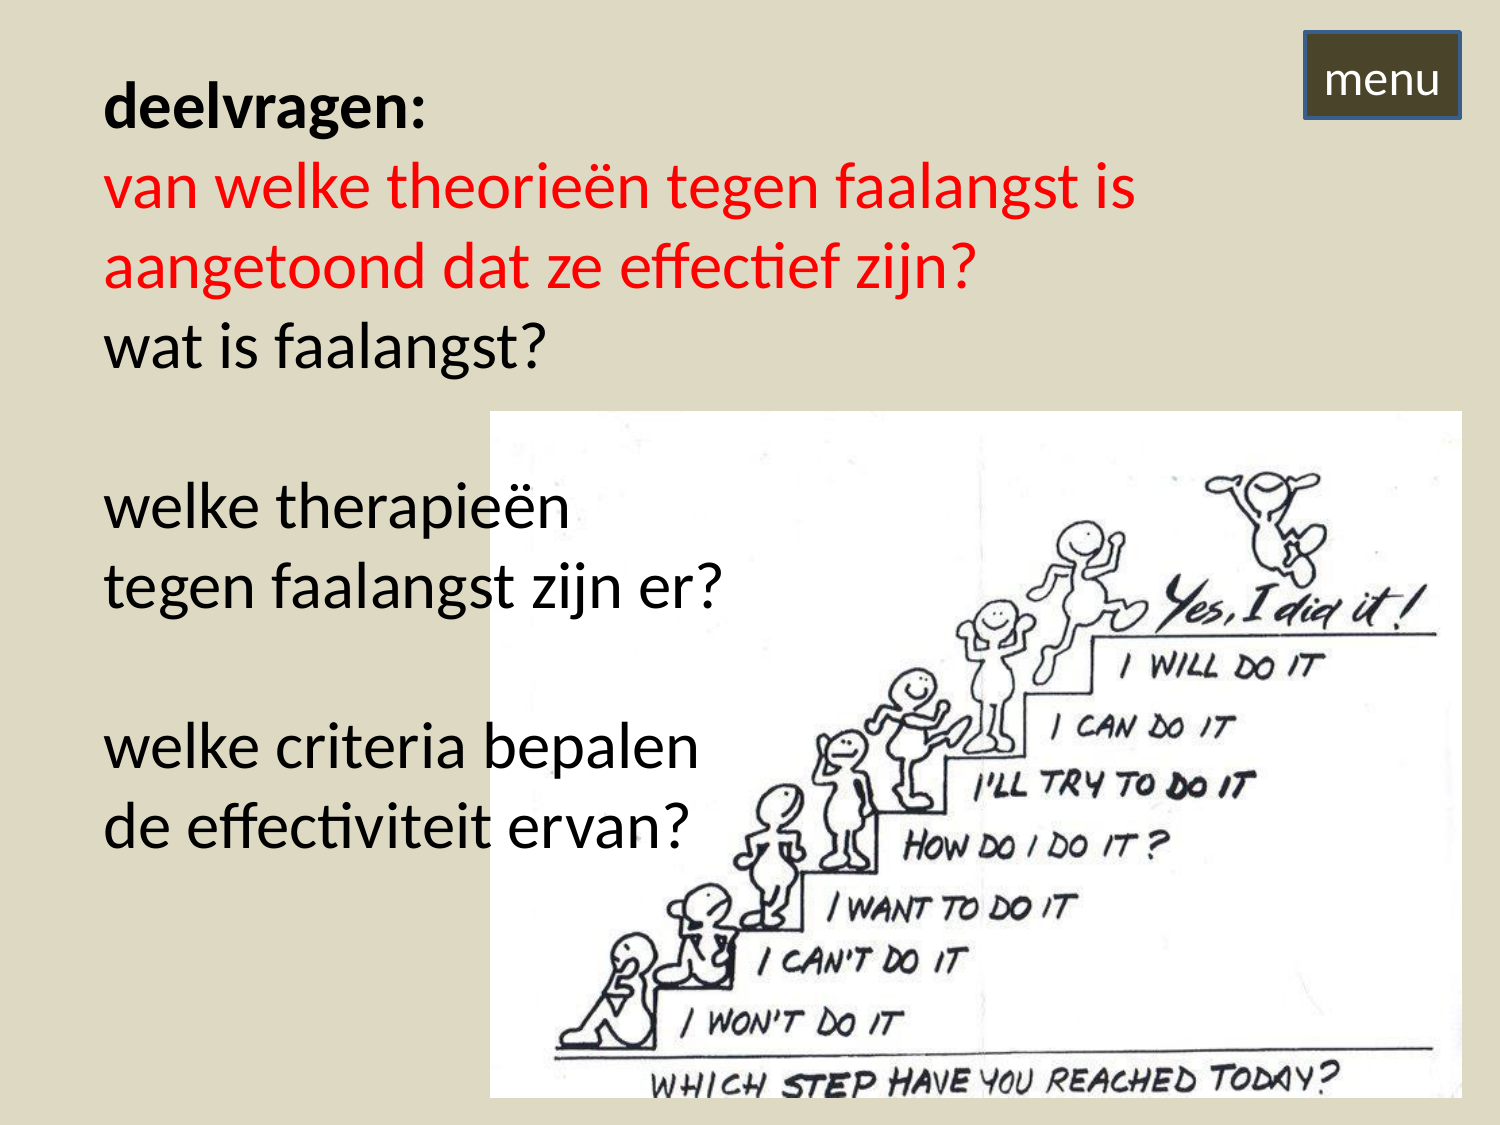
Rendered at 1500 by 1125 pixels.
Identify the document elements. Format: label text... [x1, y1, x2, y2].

text_box deelvragen: van welke theorieën tegen faalangst is aangetoond dat ze effectief zijn? wat is faalangst? welke therapieën tegen faalangst zijn er? welke criteria bepalen de effectiviteit ervan? [88, 54, 1412, 869]
picture [489, 410, 1462, 1099]
text_box menu [1303, 30, 1462, 120]
